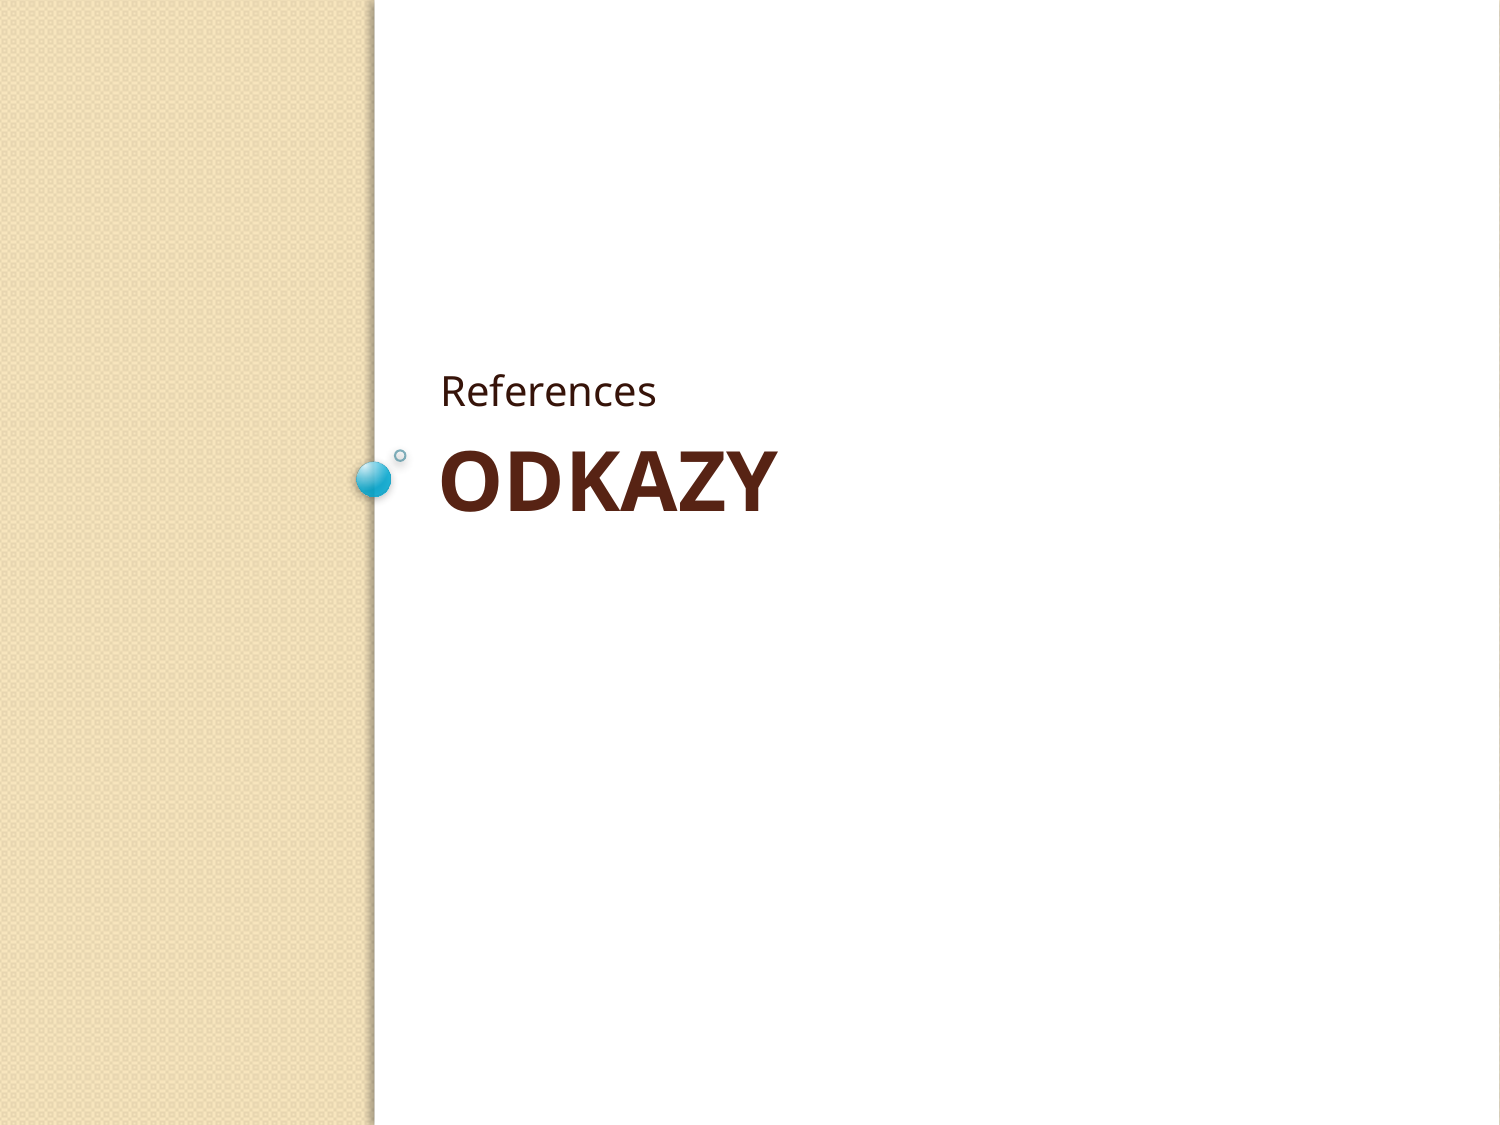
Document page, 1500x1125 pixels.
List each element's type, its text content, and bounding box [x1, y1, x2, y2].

title Odkazy [422, 426, 1473, 802]
list References [422, 174, 1473, 423]
